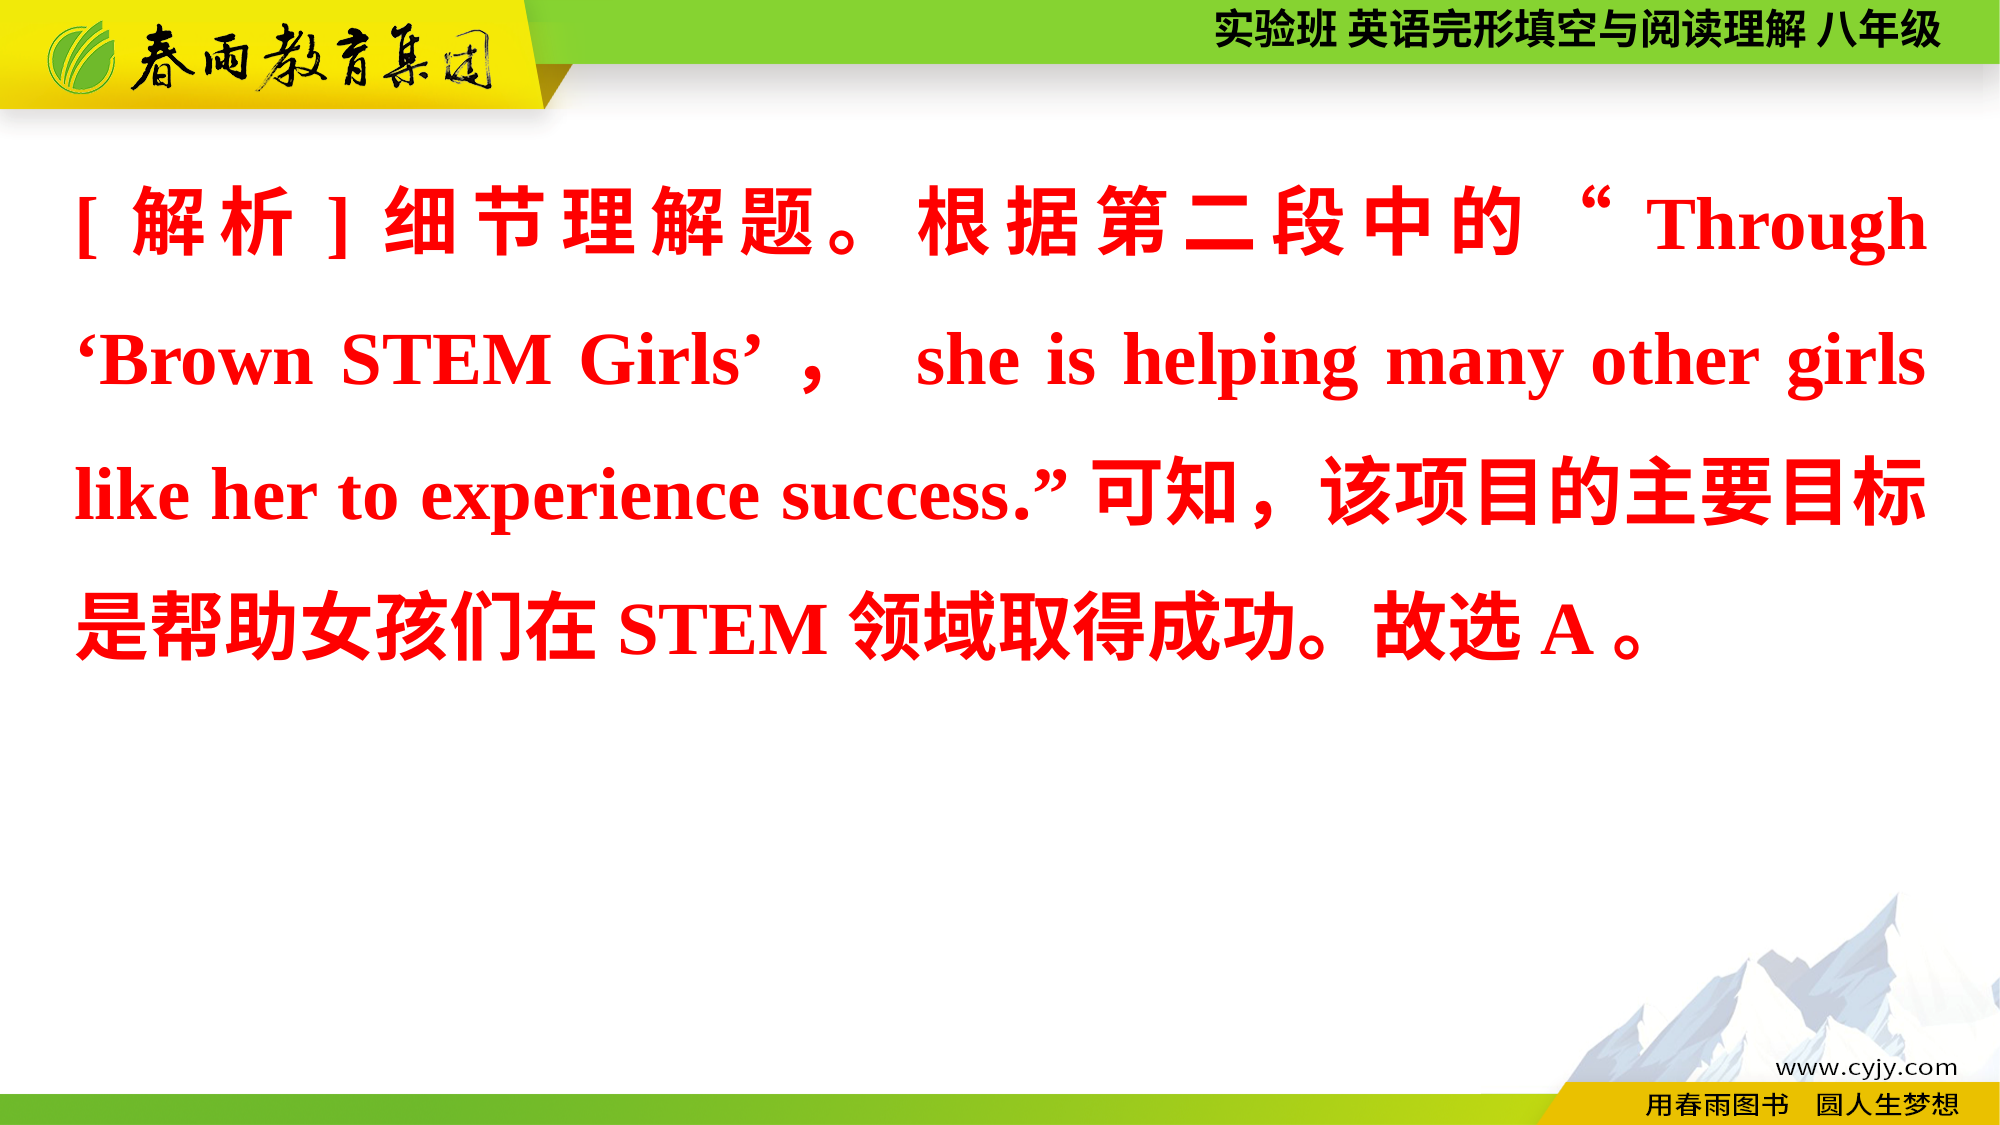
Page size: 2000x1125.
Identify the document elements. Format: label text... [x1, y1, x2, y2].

picture [0, 0, 2000, 1125]
list [解析]细节理解题。根据第二段中的“Through ‘Brown STEM Girls’， she is helping many other girls like her to experience success.”可知，该项目的主要目标是帮助女孩们在STEM领域取得成功。故选A。 [59, 122, 1944, 683]
